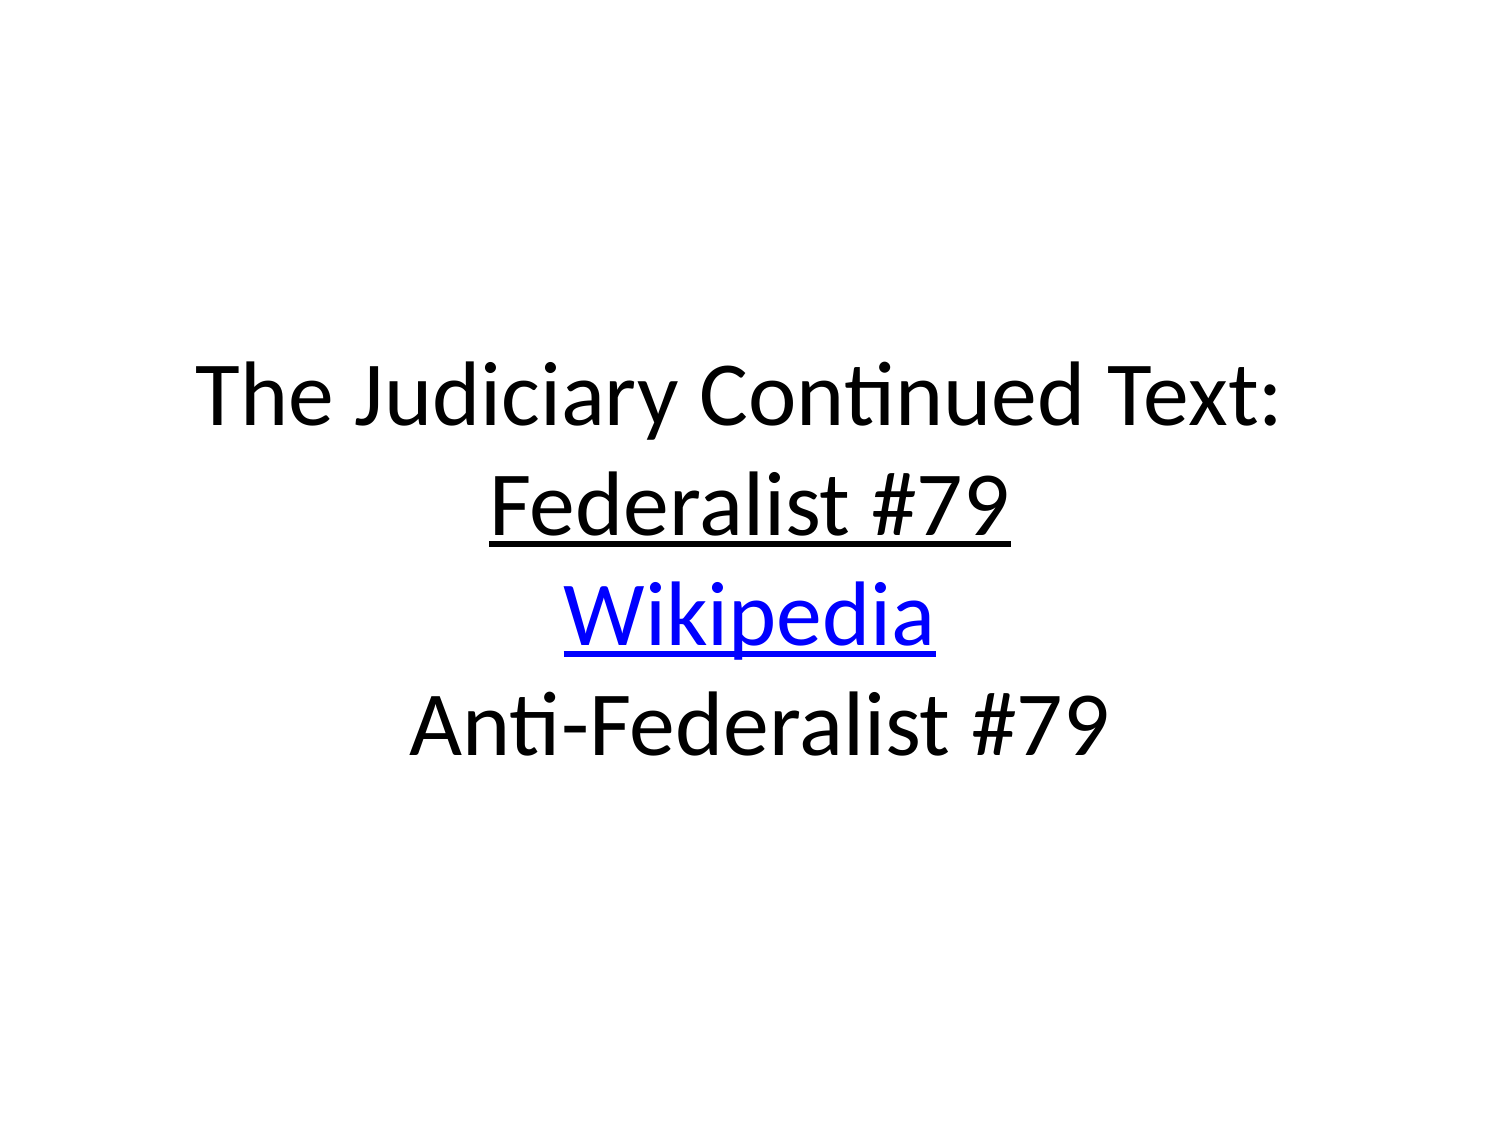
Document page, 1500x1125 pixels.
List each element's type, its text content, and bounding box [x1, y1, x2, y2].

title The Judiciary Continued Text: Federalist #79 Wikipedia Anti-Federalist #79 [74, 44, 1426, 1063]
